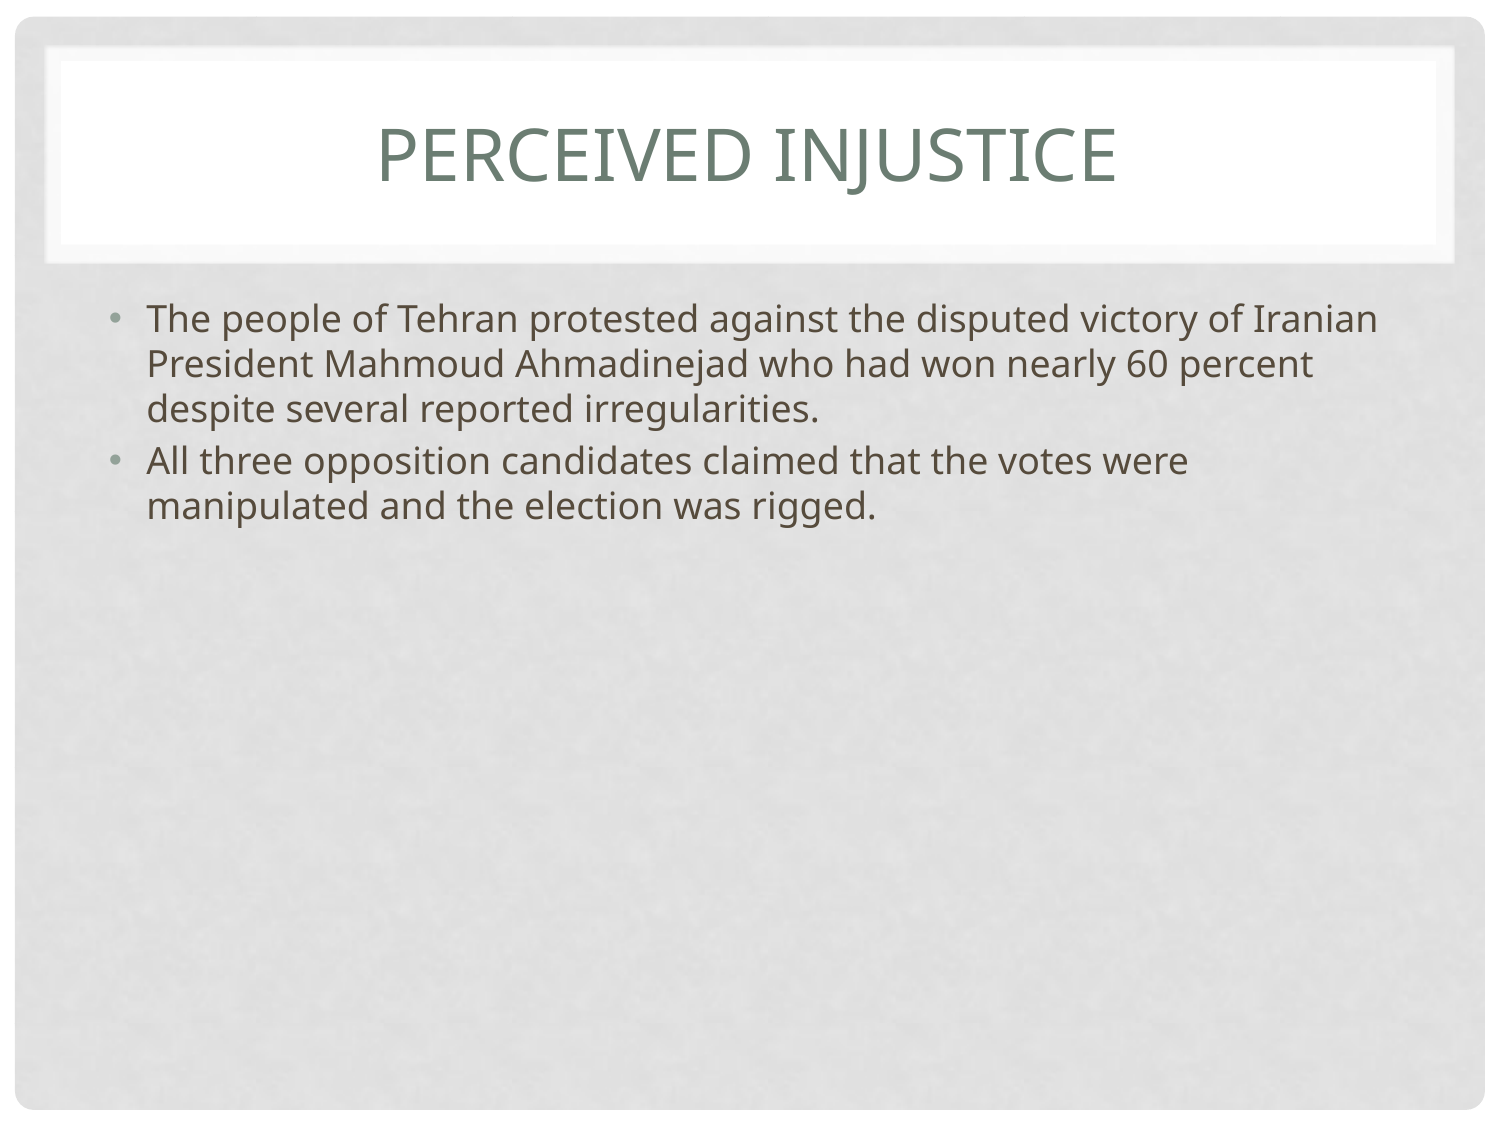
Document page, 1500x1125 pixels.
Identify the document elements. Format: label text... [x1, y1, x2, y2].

list The people of Tehran protested against the disputed victory of Iranian President Mahmoud Ahmadinejad who had won nearly 60 percent despite several reported irregularities. All three opposition candidates claimed that the votes were manipulated and the election was rigged. [75, 287, 1425, 1005]
title Perceived injustice [69, 66, 1425, 238]
